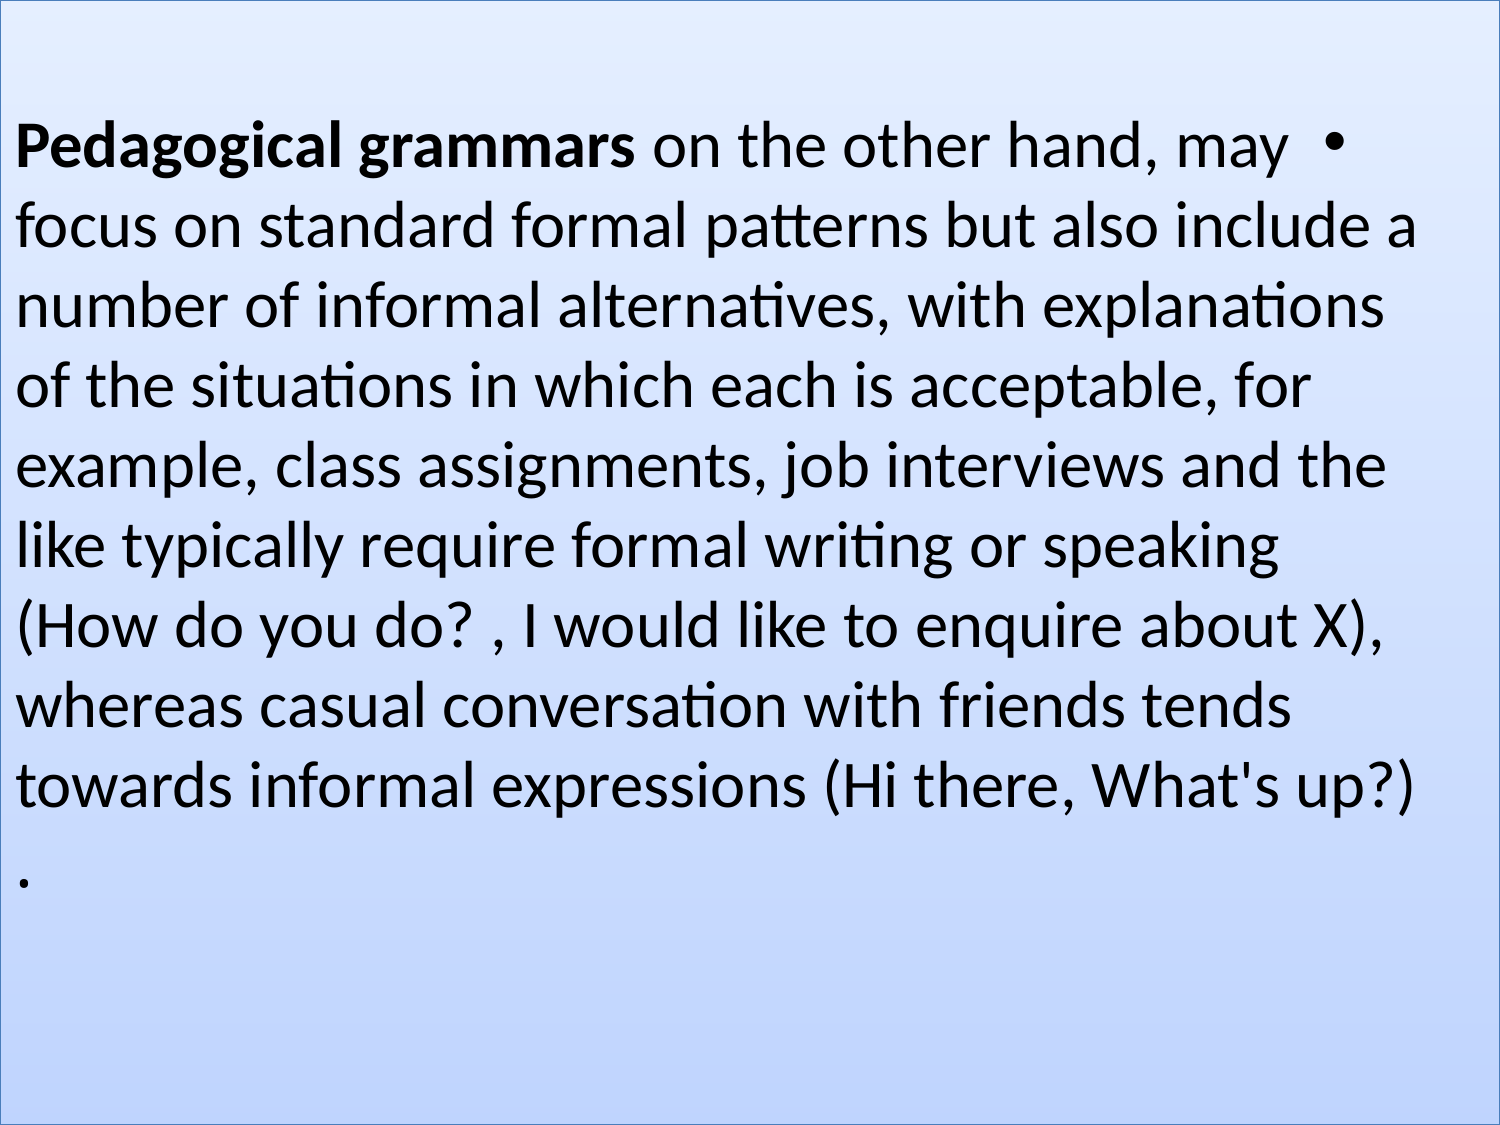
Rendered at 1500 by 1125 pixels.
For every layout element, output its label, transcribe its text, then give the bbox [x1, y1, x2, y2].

list Pedagogical grammars on the other hand, may focus on standard formal patterns but also include a number of informal alternatives, with explanations of the situations in which each is acceptable, for example, class assignments, job interviews and the like typically require formal writing or speaking (How do you do? , I would like to enquire about X), whereas casual conversation with friends tends towards informal expressions (Hi there, What's up?) . [0, 0, 1500, 1125]
